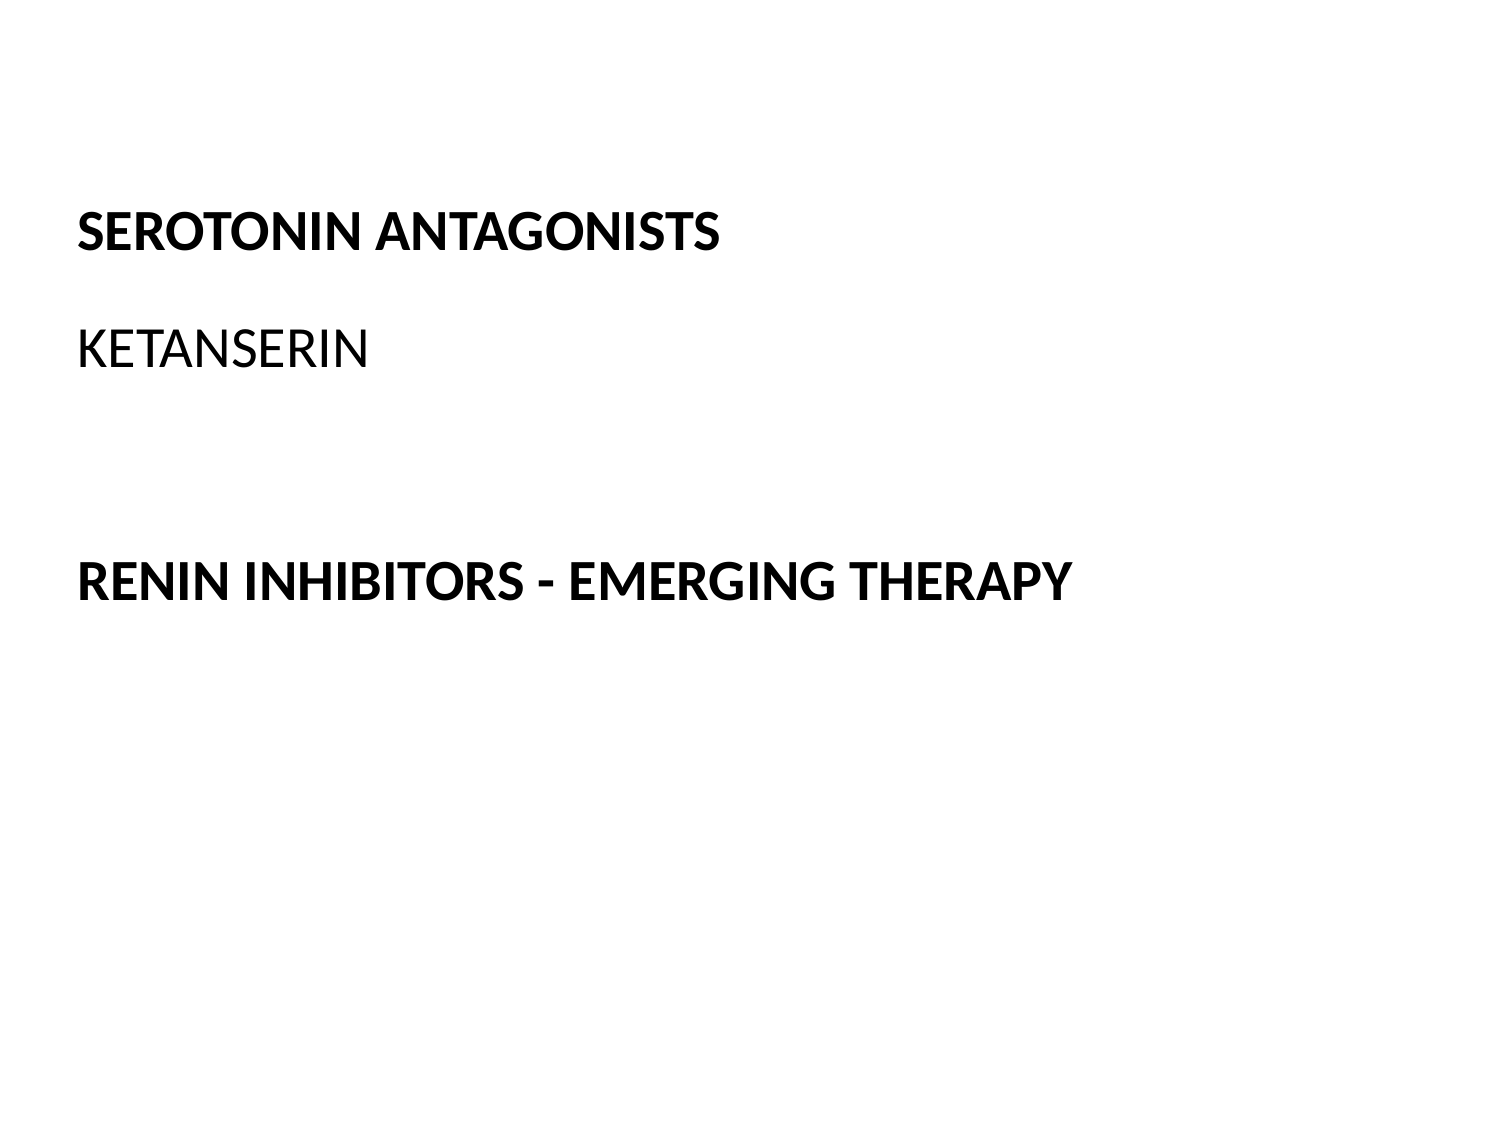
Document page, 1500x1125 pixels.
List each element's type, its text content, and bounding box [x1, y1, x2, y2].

list SEROTONIN ANTAGONISTS KETANSERIN RENIN INHIBITORS - EMERGING THERAPY [62, 149, 1413, 893]
